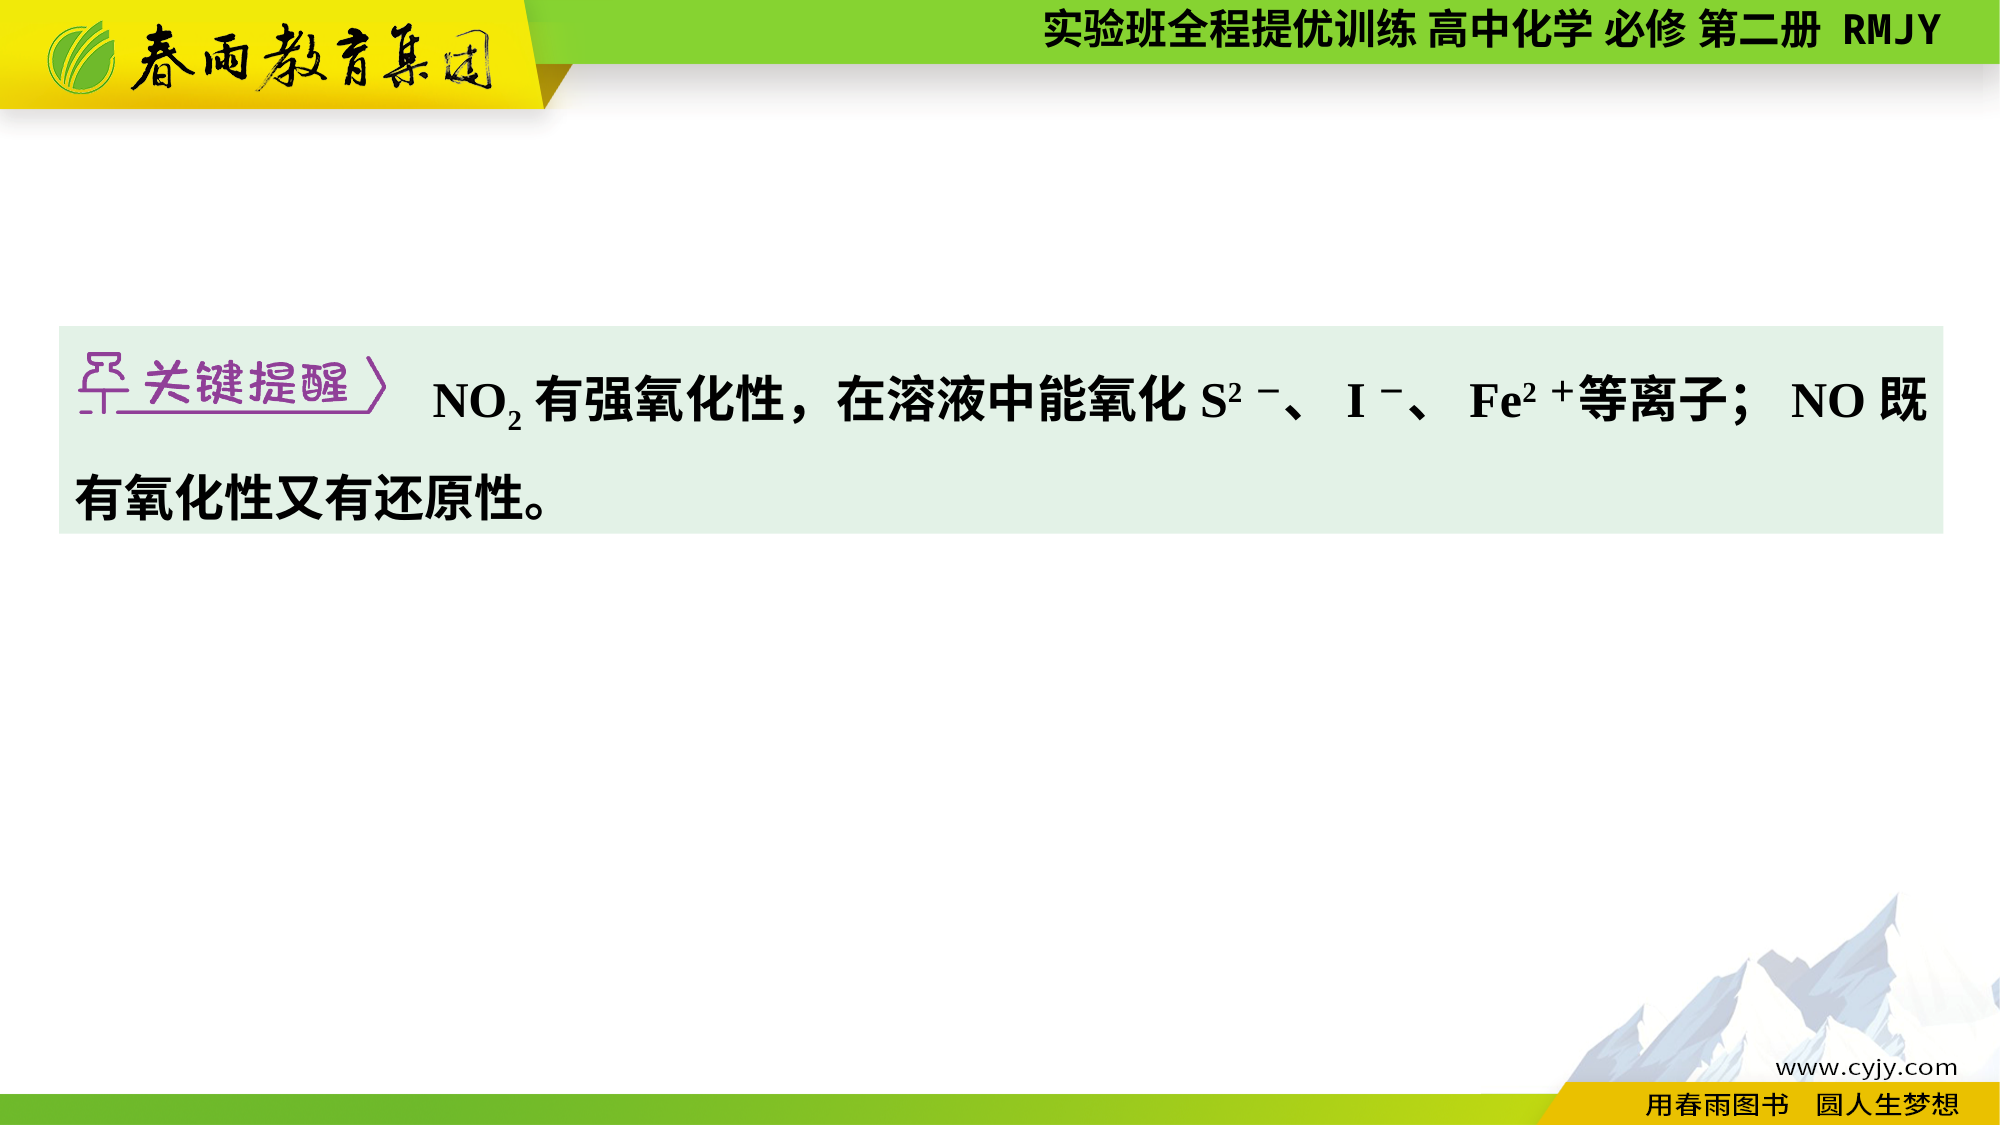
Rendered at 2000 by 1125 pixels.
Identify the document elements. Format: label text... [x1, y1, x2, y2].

picture [0, 0, 2000, 1125]
text_box NO2有强氧化性，在溶液中能氧化S2－、I－、Fe2＋等离子；NO既有氧化性又有还原性。 [59, 326, 1944, 534]
